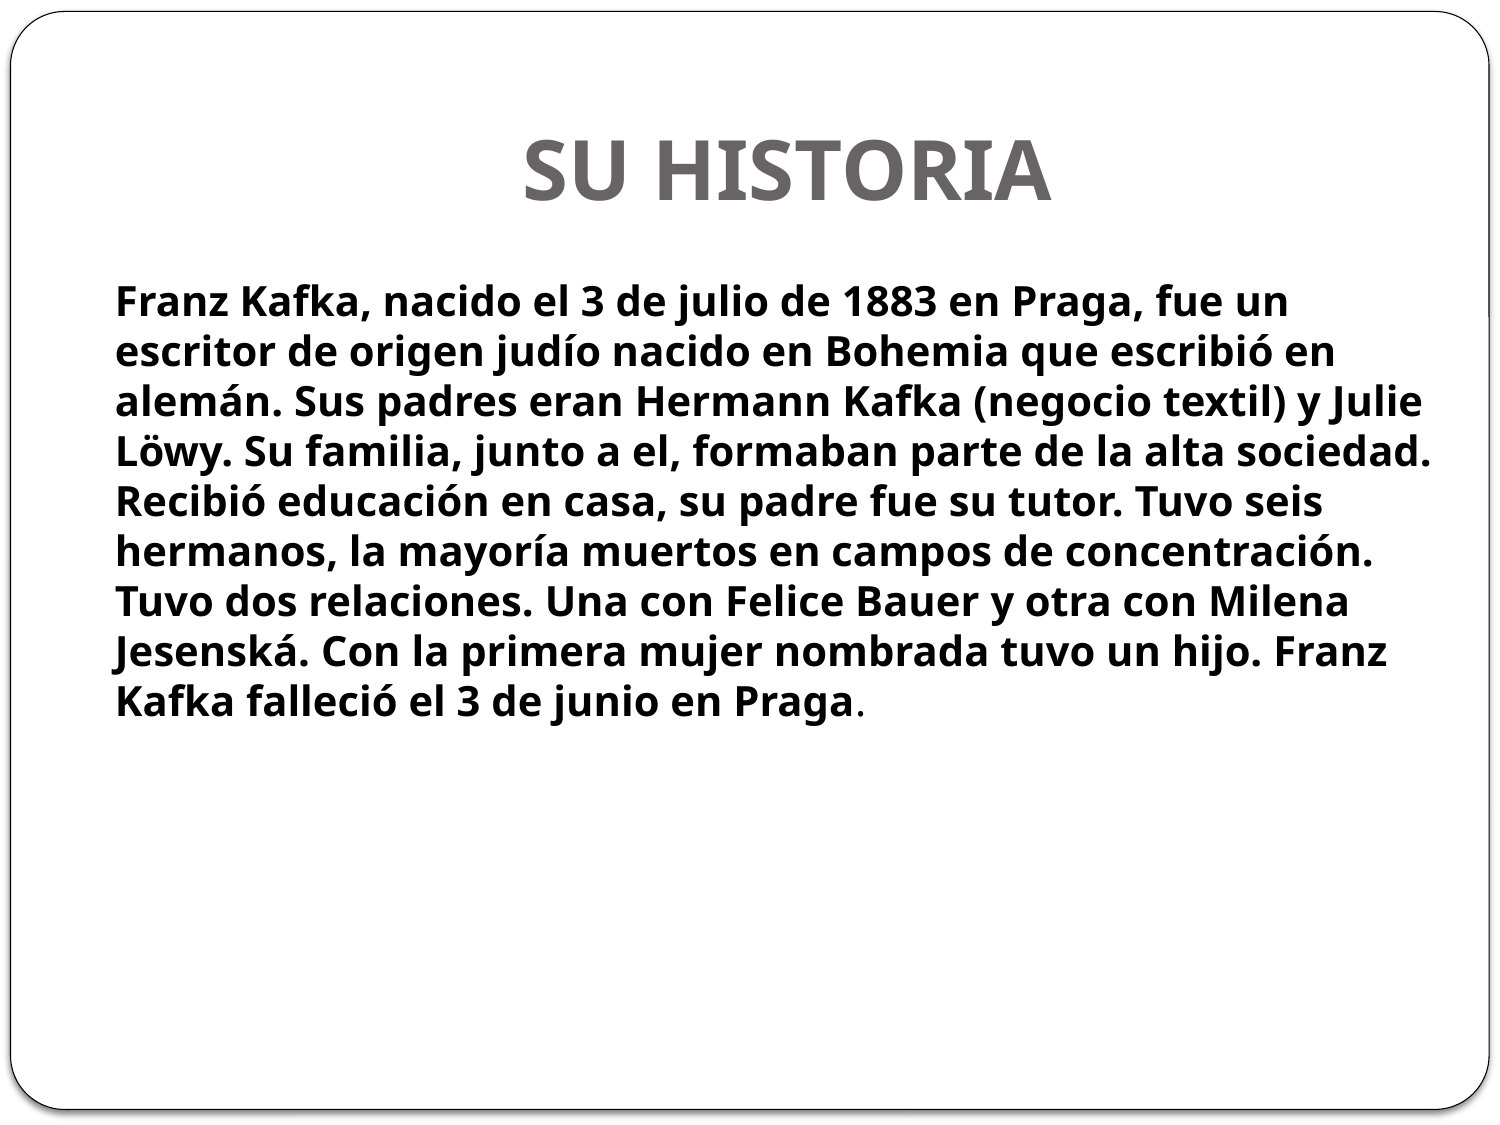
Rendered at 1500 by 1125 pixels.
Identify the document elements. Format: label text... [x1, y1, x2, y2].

title SU HISTORIA [150, 45, 1425, 233]
list Franz Kafka, nacido el 3 de julio de 1883 en Praga, fue un escritor de origen judío nacido en Bohemia que escribió en alemán. Sus padres eran Hermann Kafka (negocio textil) y Julie Löwy. Su familia, junto a el, formaban parte de la alta sociedad. Recibió educación en casa, su padre fue su tutor. Tuvo seis hermanos, la mayoría muertos en campos de concentración. Tuvo dos relaciones. Una con Felice Bauer y otra con Milena Jesenská. Con la primera mujer nombrada tuvo un hijo. Franz Kafka falleció el 3 de junio en Praga. [100, 267, 1451, 1010]
